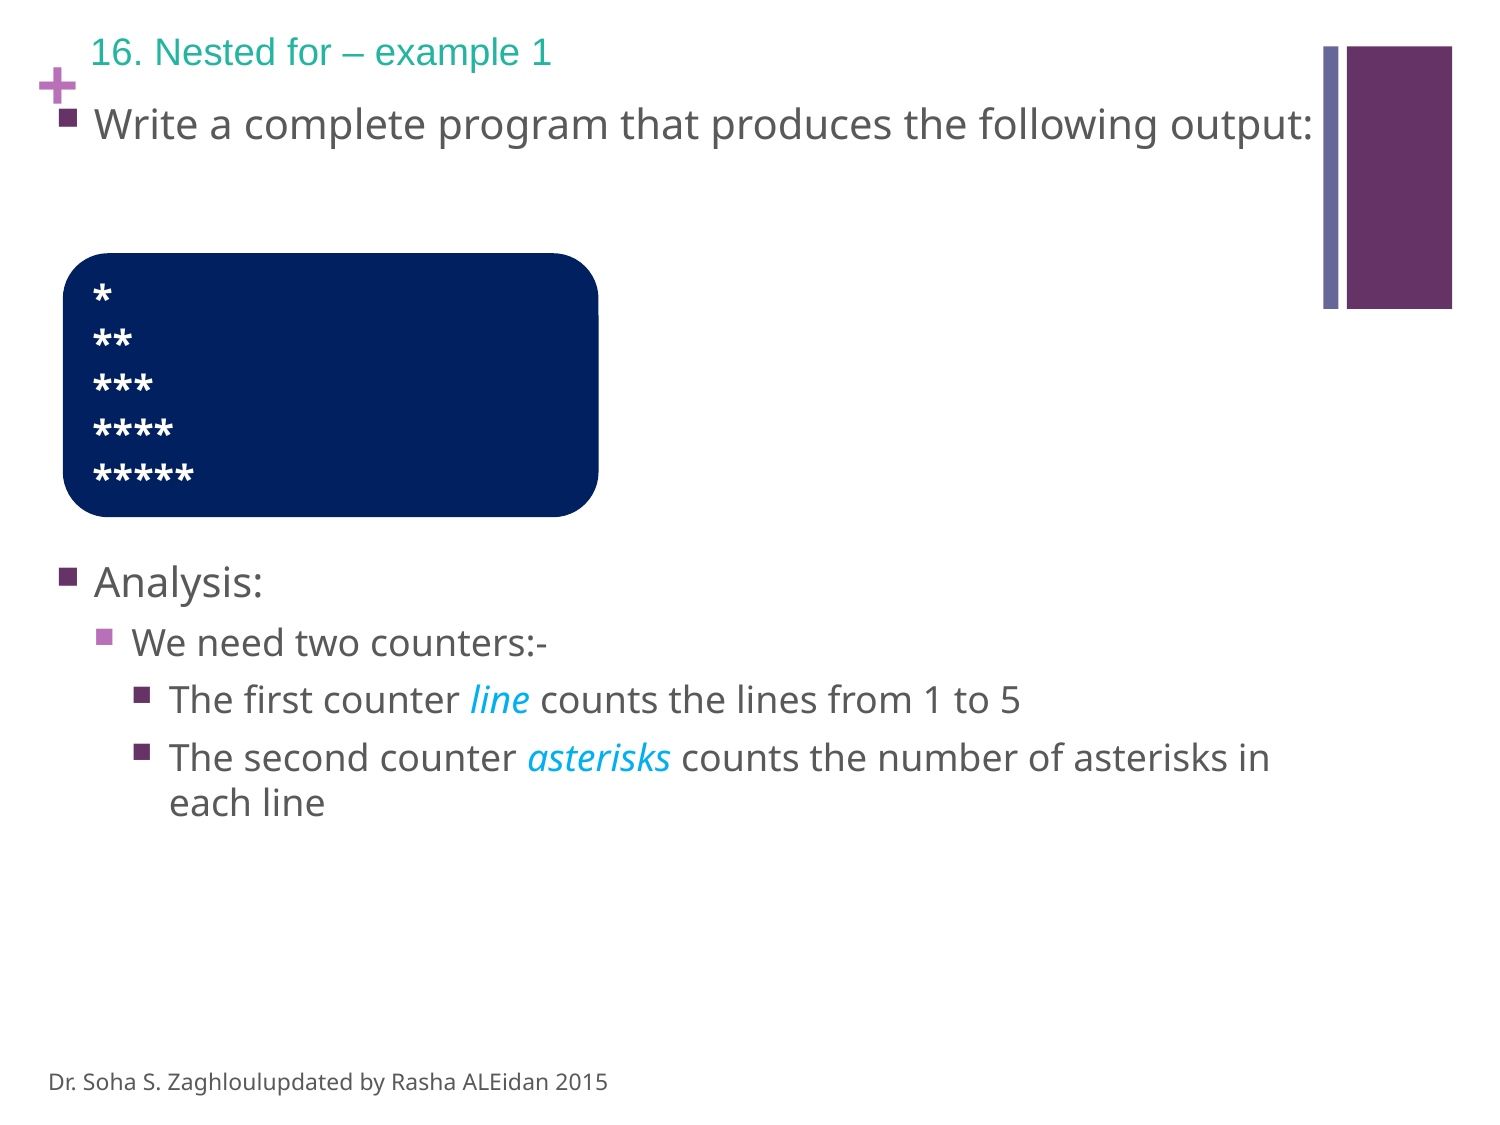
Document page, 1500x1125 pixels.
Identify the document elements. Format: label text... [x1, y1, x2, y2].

footer Dr. Soha S. Zaghloul updated by Rasha ALEidan 2015 [33, 1053, 1038, 1114]
list Write a complete program that produces the following output: Analysis: We need two counters:- The first counter line counts the lines from 1 to 5 The second counter asterisks counts the number of asterisks in each line [41, 90, 1341, 1059]
title 16. Nested for – example 1 [75, 19, 1263, 81]
text_box * ** *** **** ***** [62, 253, 599, 518]
